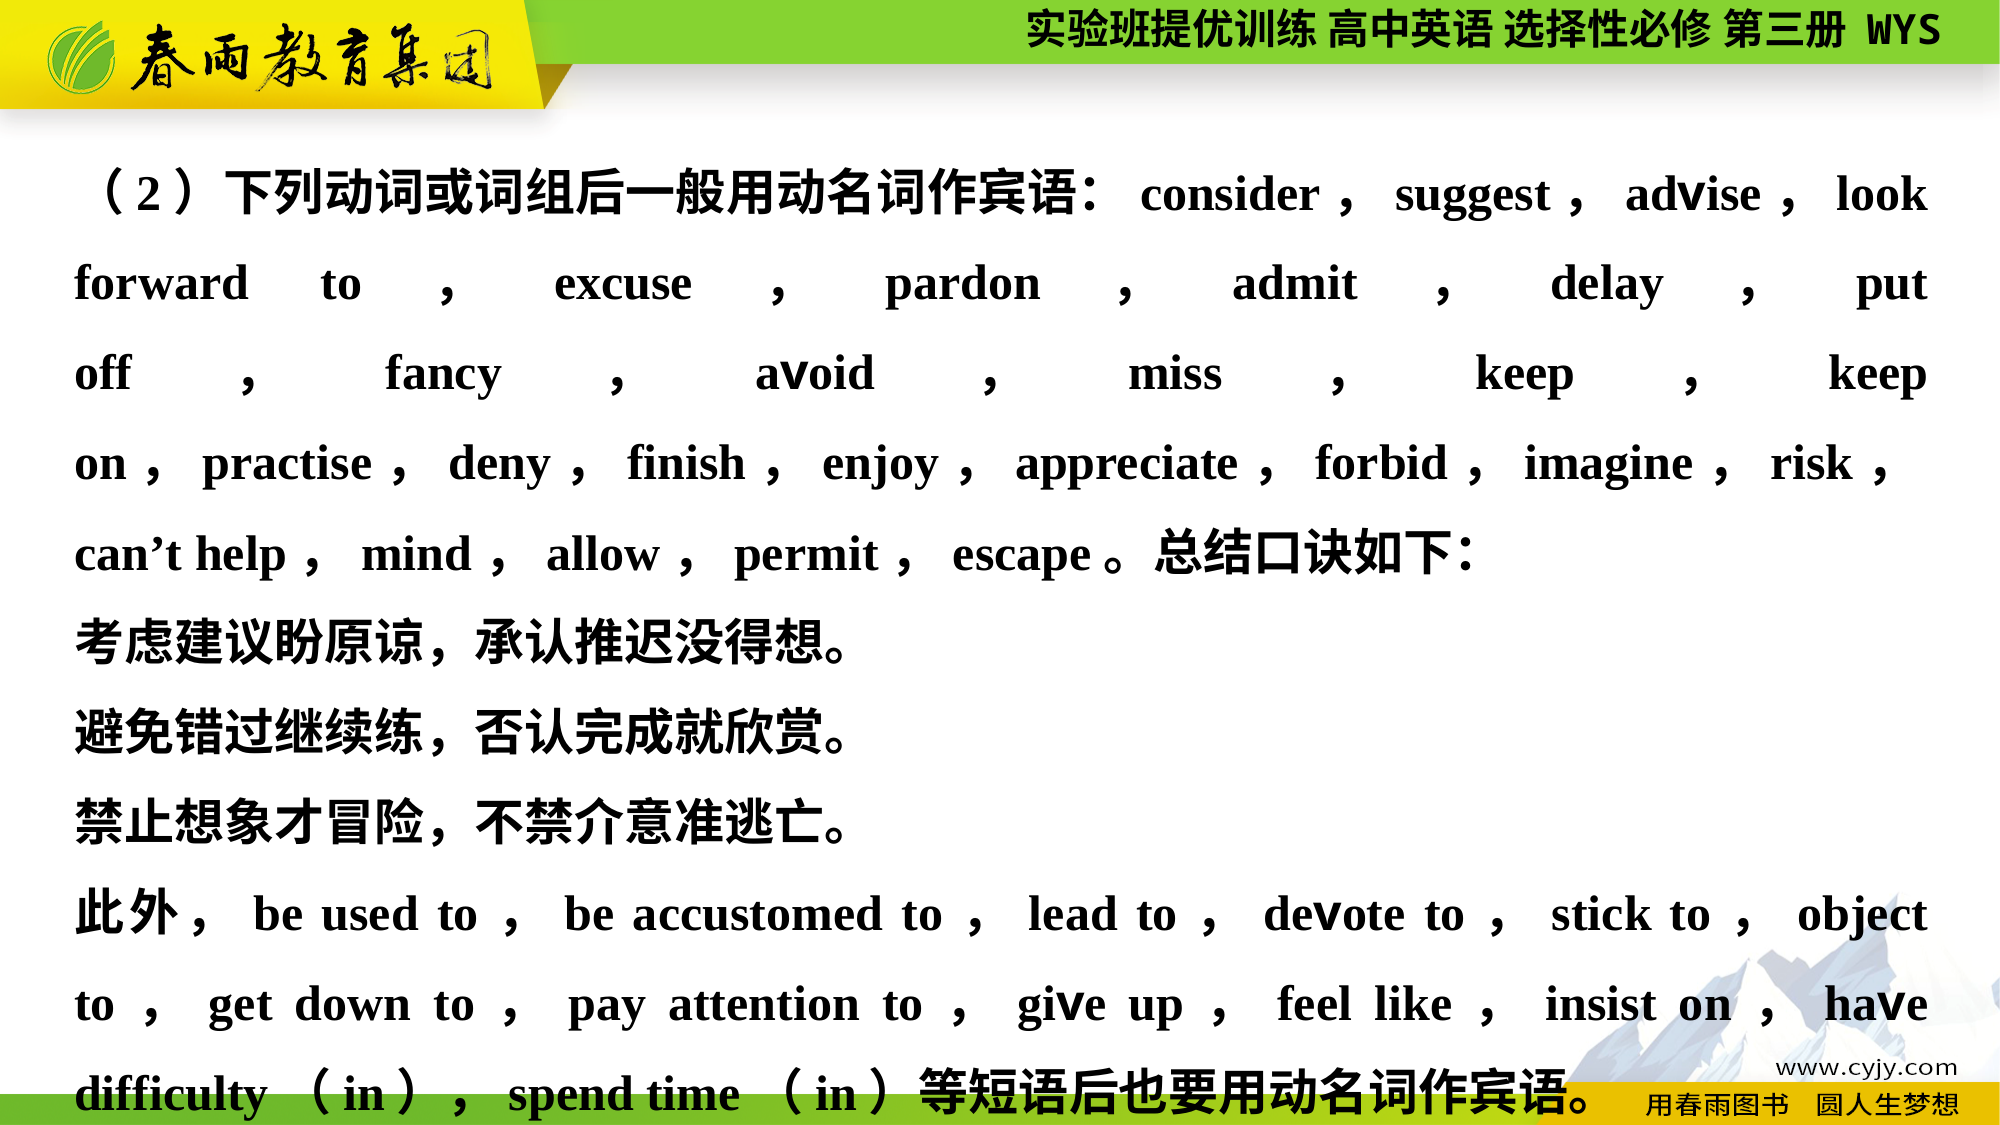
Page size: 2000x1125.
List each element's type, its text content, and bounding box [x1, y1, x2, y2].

picture [0, 0, 2000, 1125]
list （2）下列动词或词组后一般用动名词作宾语：consider，suggest，advise，look forward to，excuse，pardon，admit，delay，put off，fancy，avoid，miss，keep，keep on，practise，deny，finish，enjoy，appreciate，forbid，imagine，risk，can’t help，mind，allow，permit，escape。总结口诀如下： 考虑建议盼原谅，承认推迟没得想。 避免错过继续练，否认完成就欣赏。 禁止想象才冒险，不禁介意准逃亡。 此外，be used to，be accustomed to，lead to，devote to，stick to，object to，get down to，pay attention to，give up，feel like，insist on，have difficulty（in），spend time（in）等短语后也要用动名词作宾语。 [59, 122, 1944, 1047]
